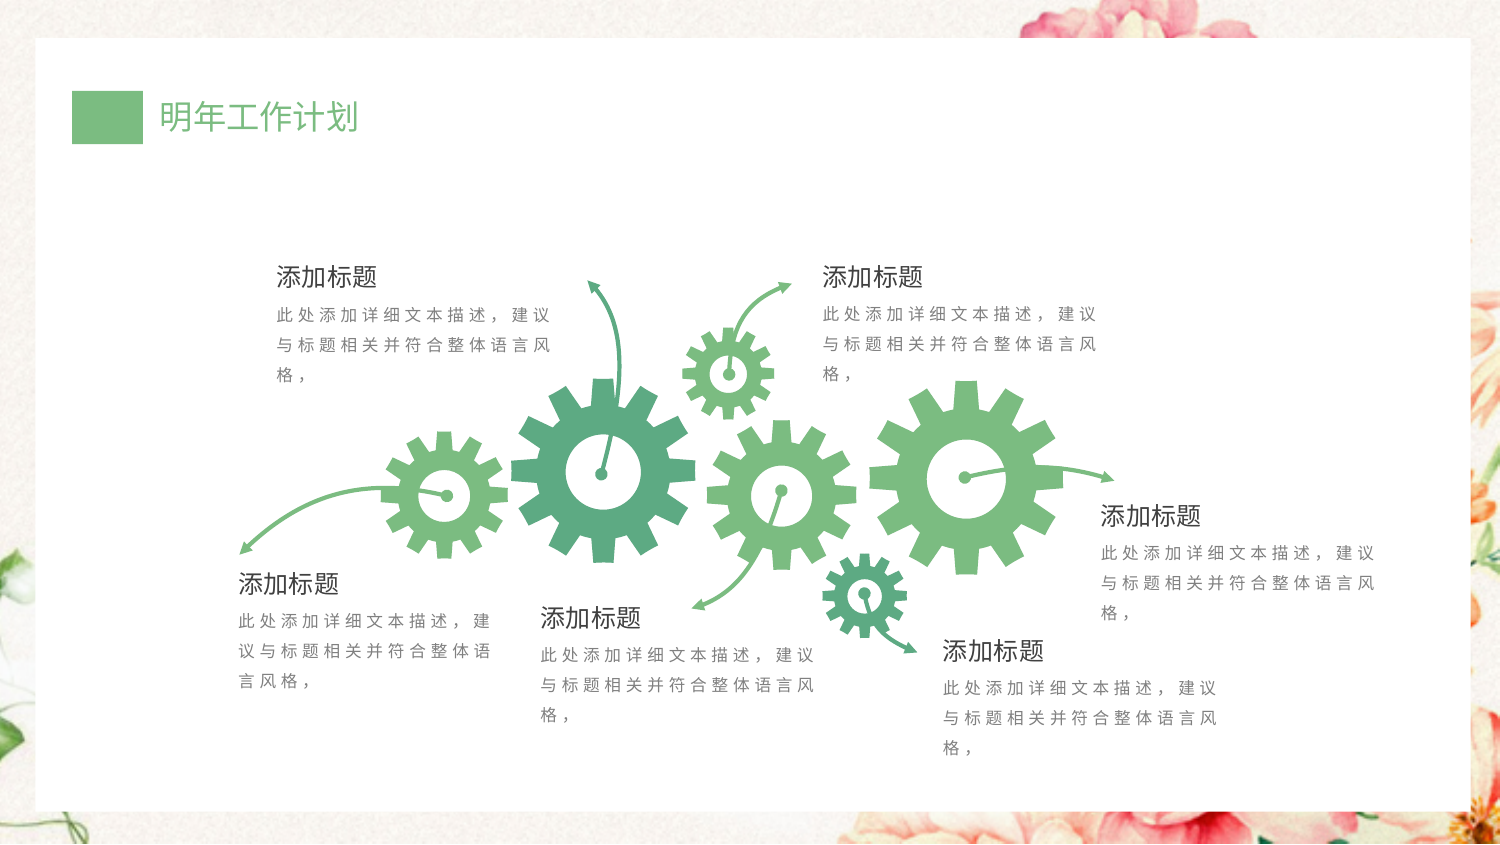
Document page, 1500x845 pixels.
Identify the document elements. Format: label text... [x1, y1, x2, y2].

text_box [738, 281, 792, 325]
text_box 添加标题 [1100, 500, 1398, 531]
text_box 添加标题 [238, 568, 375, 599]
text_box 此处添加详细文本描述，建议与标题相关并符合整体语言风格， [942, 667, 1240, 758]
text_box 此处添加详细文本描述，建议与标题相关并符合整体语言风格， [238, 601, 498, 691]
text_box 此处添加详细文本描述，建议与标题相关并符合整体语言风格， [276, 295, 574, 385]
text_box [239, 488, 375, 555]
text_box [380, 327, 1064, 639]
text_box 添加标题 [276, 261, 574, 292]
picture [0, 0, 1500, 844]
text_box 添加标题 [822, 261, 1120, 292]
text_box 此处添加详细文本描述，建议与标题相关并符合整体语言风格， [822, 293, 1120, 384]
text_box [587, 280, 615, 325]
text_box 此处添加详细文本描述，建议与标题相关并符合整体语言风格， [540, 647, 838, 725]
text_box [1068, 469, 1115, 483]
text_box 添加标题 [942, 635, 1240, 666]
text_box [903, 647, 918, 654]
text_box 此处添加详细文本描述，建议与标题相关并符合整体语言风格， [1100, 532, 1398, 623]
